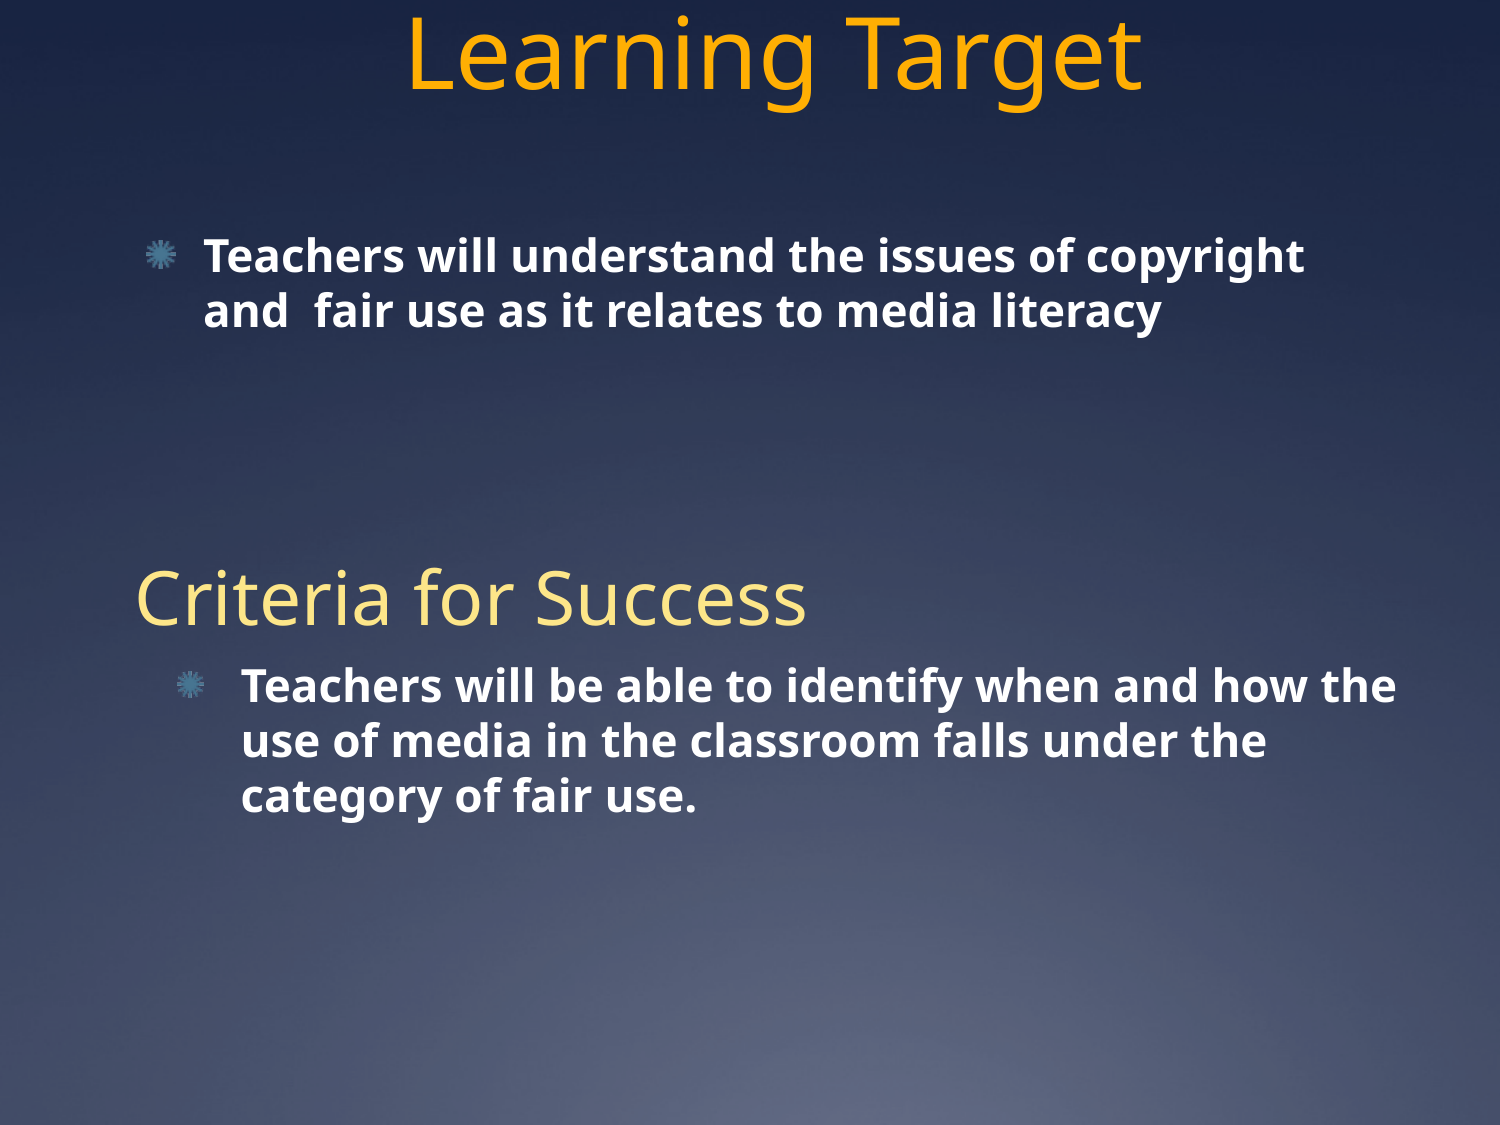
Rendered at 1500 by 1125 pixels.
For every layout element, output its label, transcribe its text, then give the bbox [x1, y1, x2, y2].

text_box Teachers will be able to identify when and how the use of media in the classroom falls under the category of fair use. [156, 649, 1417, 1030]
picture [146, 240, 176, 269]
text_box Criteria for Success [120, 543, 1315, 648]
list Teachers will understand the issues of copyright and fair use as it relates to media literacy [131, 219, 1392, 544]
title Learning Target [120, 0, 1380, 264]
picture [177, 671, 204, 698]
